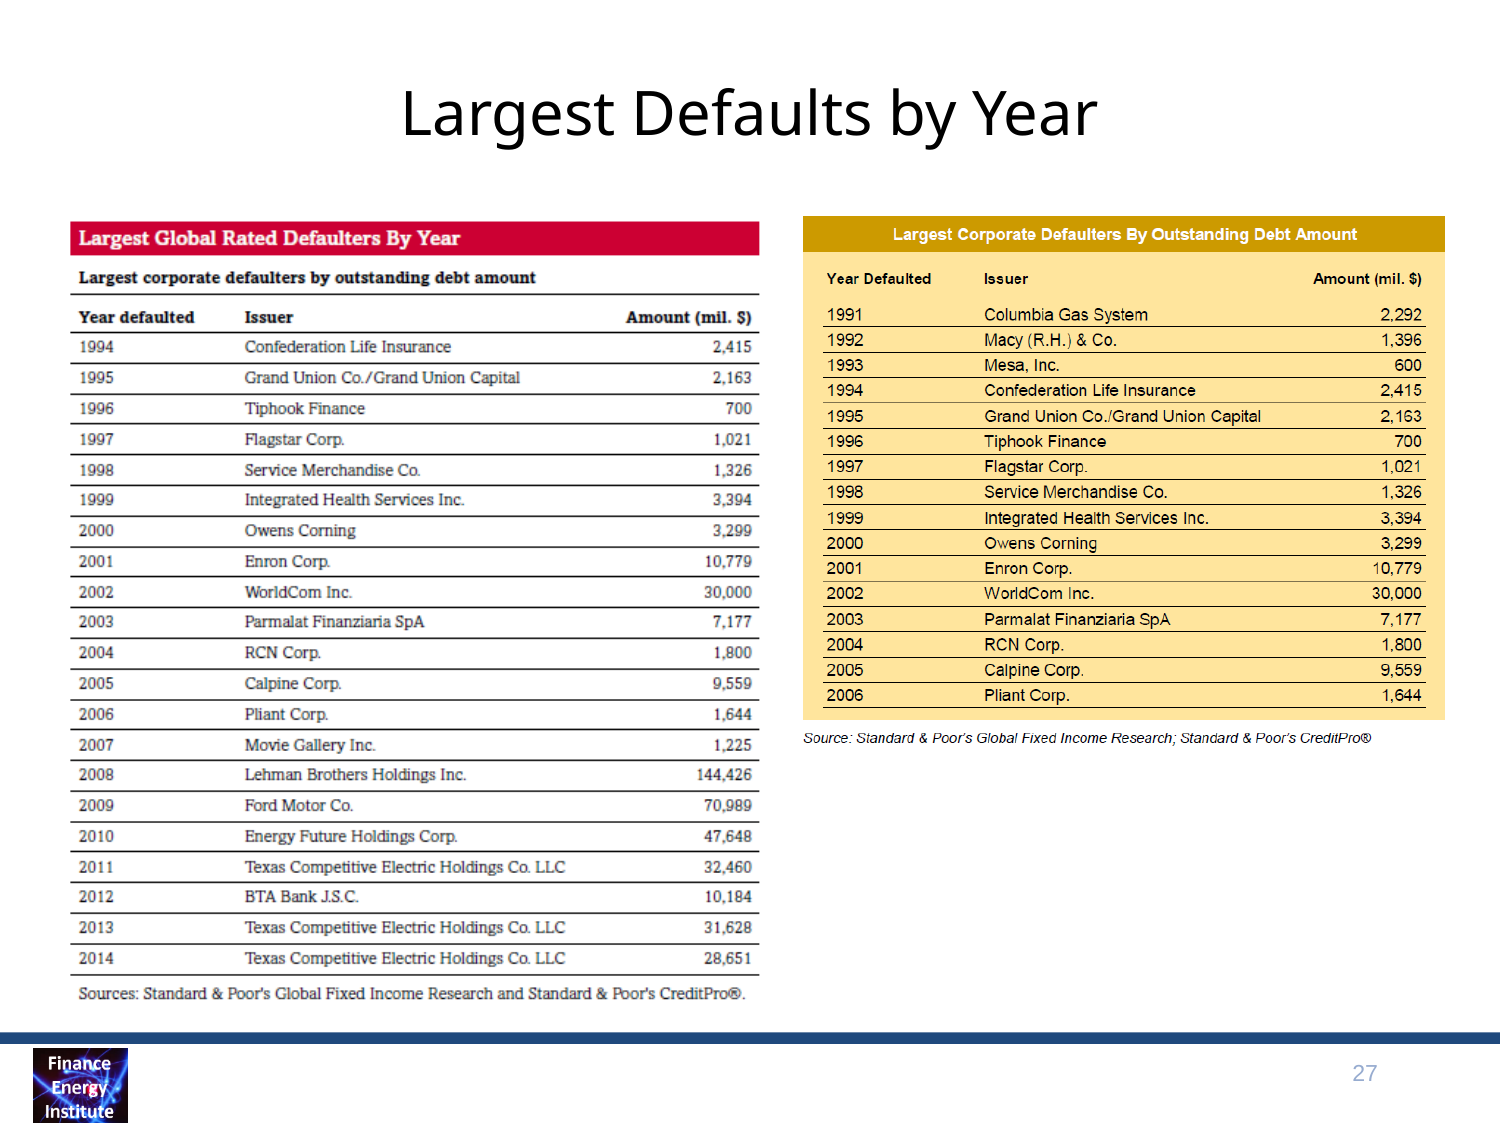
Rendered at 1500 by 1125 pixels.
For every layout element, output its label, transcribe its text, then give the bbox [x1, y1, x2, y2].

title Largest Defaults by Year [70, 56, 1430, 164]
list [49, 210, 808, 1020]
picture [33, 1048, 128, 1123]
slide_number 27 [1300, 1054, 1430, 1090]
picture [801, 210, 1459, 761]
